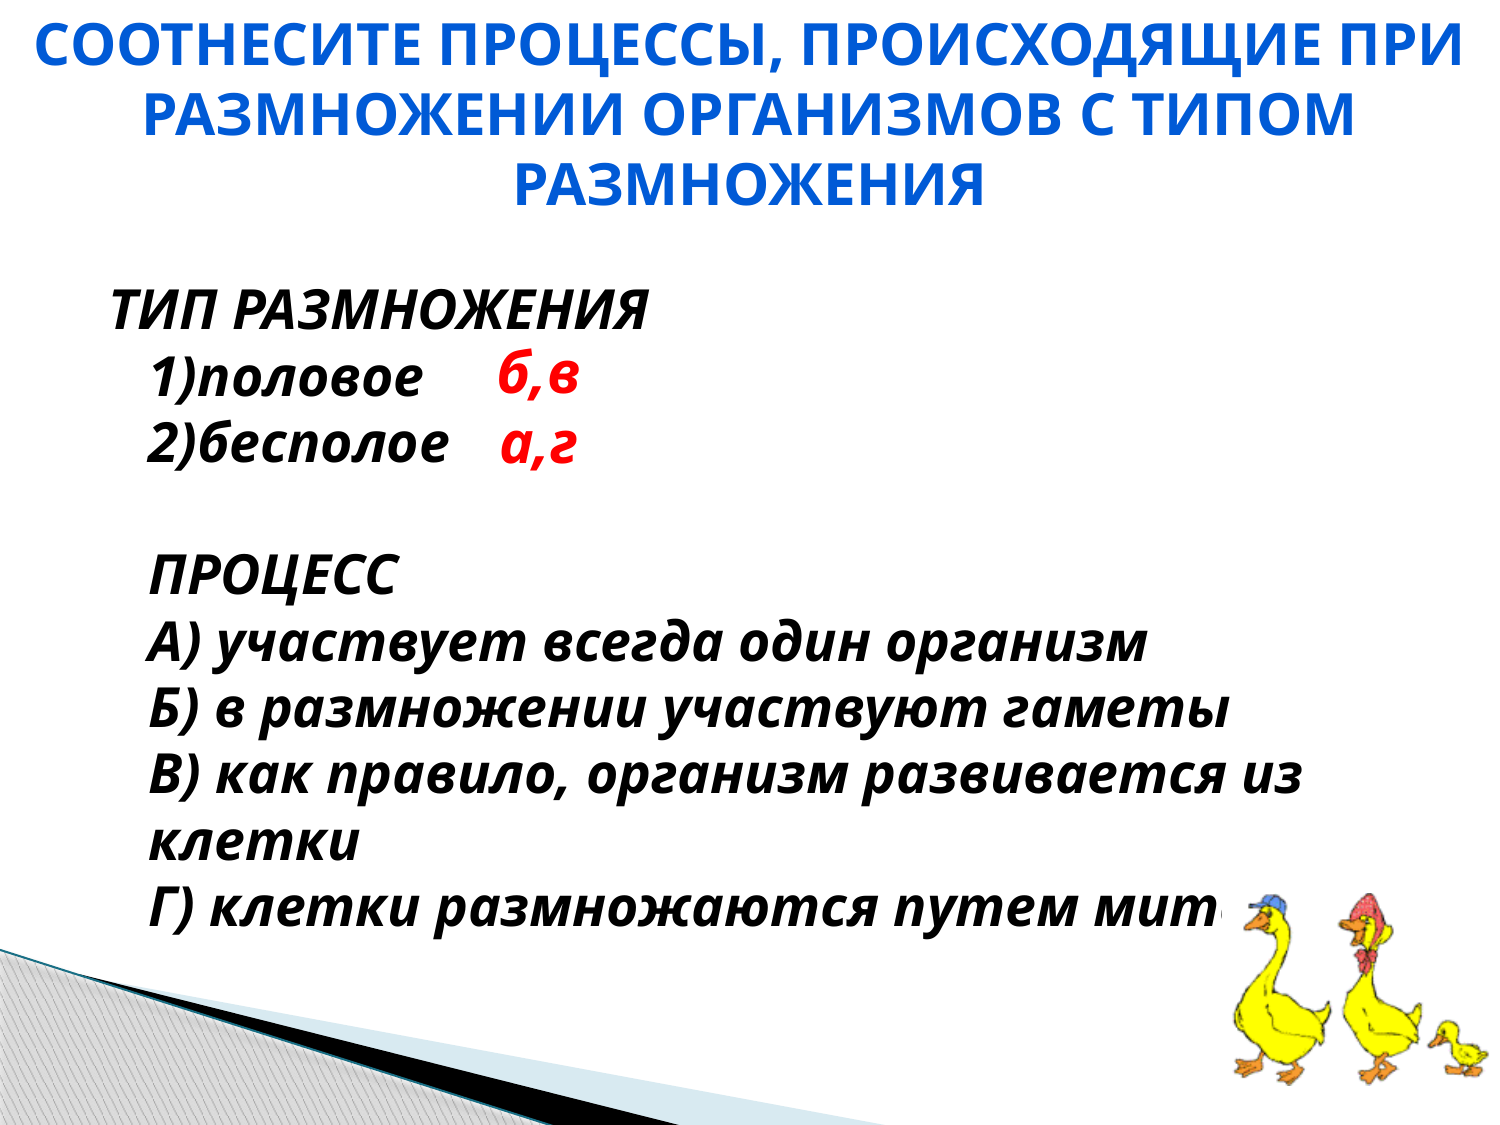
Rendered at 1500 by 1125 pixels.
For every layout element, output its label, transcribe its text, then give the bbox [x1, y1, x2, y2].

list ТИП РАЗМНОЖЕНИЯ 1)половое 2)бесполое ПРОЦЕСС А) участвует всегда один организм Б) в размножении участвуют гаметы В) как правило, организм развивается из клетки Г) клетки размножаются путем митоза [76, 267, 1400, 953]
text_box Соотнесите процессы, происходящие при размножении организмов с типом размножения [0, 0, 1500, 225]
text_box б,в а,г [481, 328, 596, 483]
picture [1221, 892, 1500, 1086]
